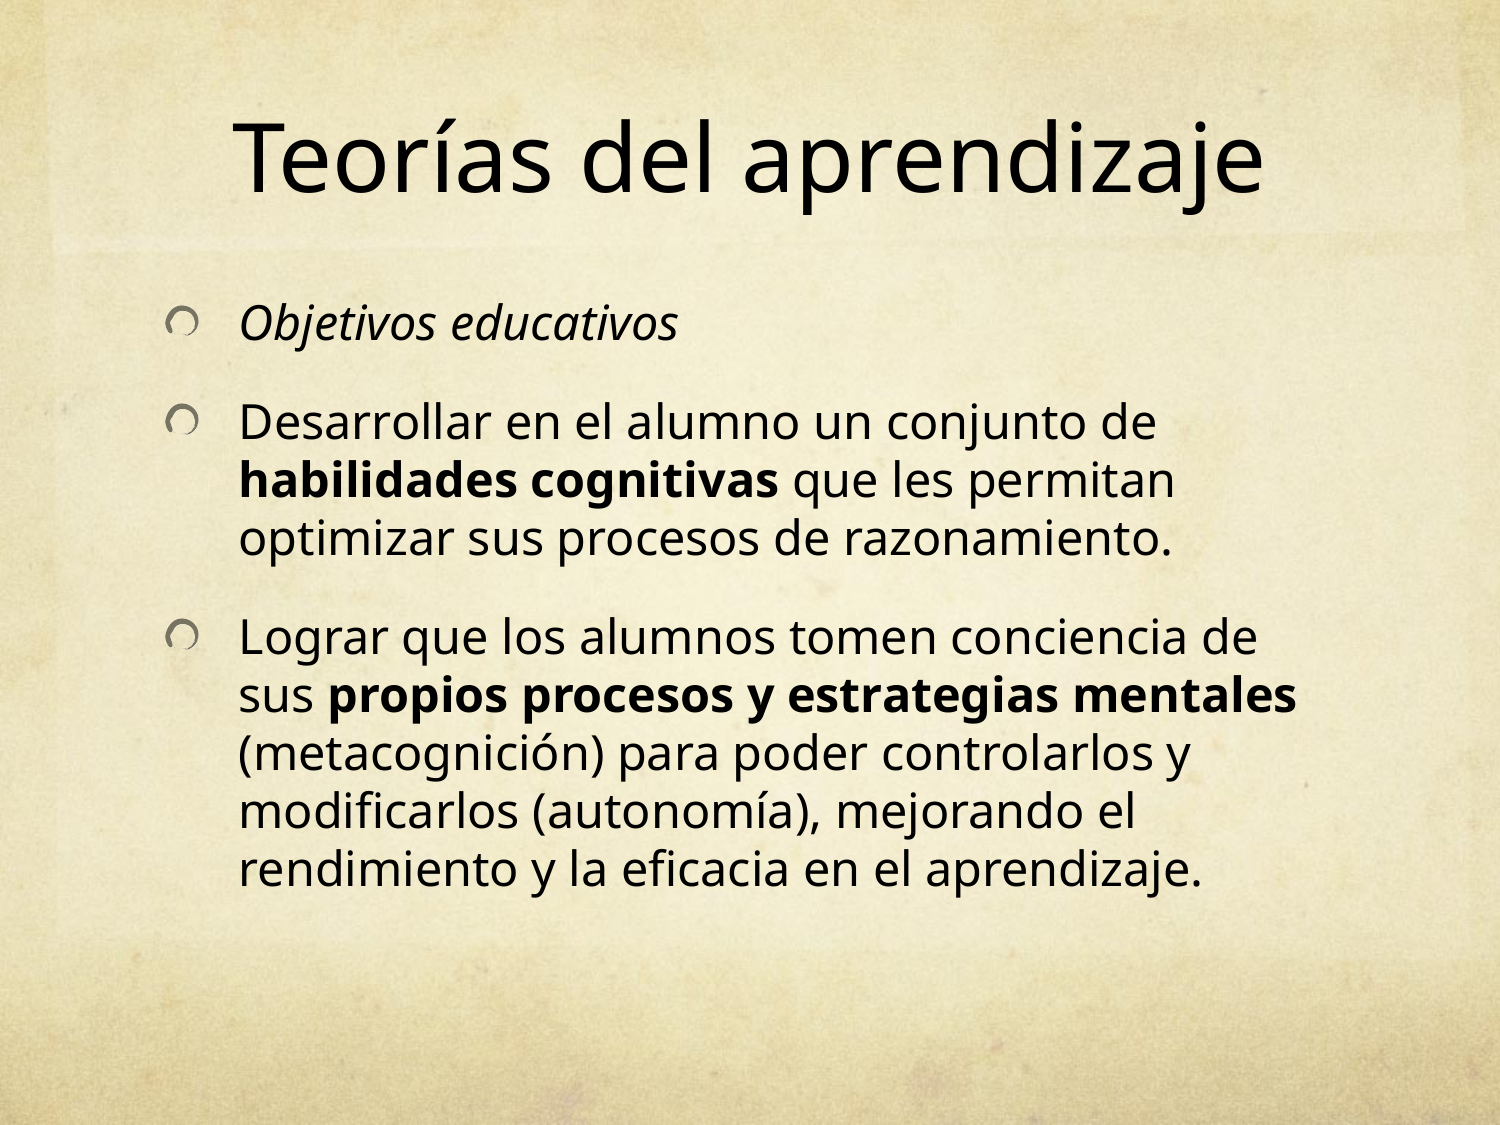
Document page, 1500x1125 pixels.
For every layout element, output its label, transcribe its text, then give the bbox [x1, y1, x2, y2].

list Objetivos educativos Desarrollar en el alumno un conjunto de habilidades cognitivas que les permitan optimizar sus procesos de razonamiento. Lograr que los alumnos tomen conciencia de sus propios procesos y estrategias mentales (metacognición) para poder controlarlos y modificarlos (autonomía), mejorando el rendimiento y la eficacia en el aprendizaje. [150, 284, 1350, 950]
picture [0, 0, 1500, 1125]
title Teorías del aprendizaje [150, 82, 1350, 225]
